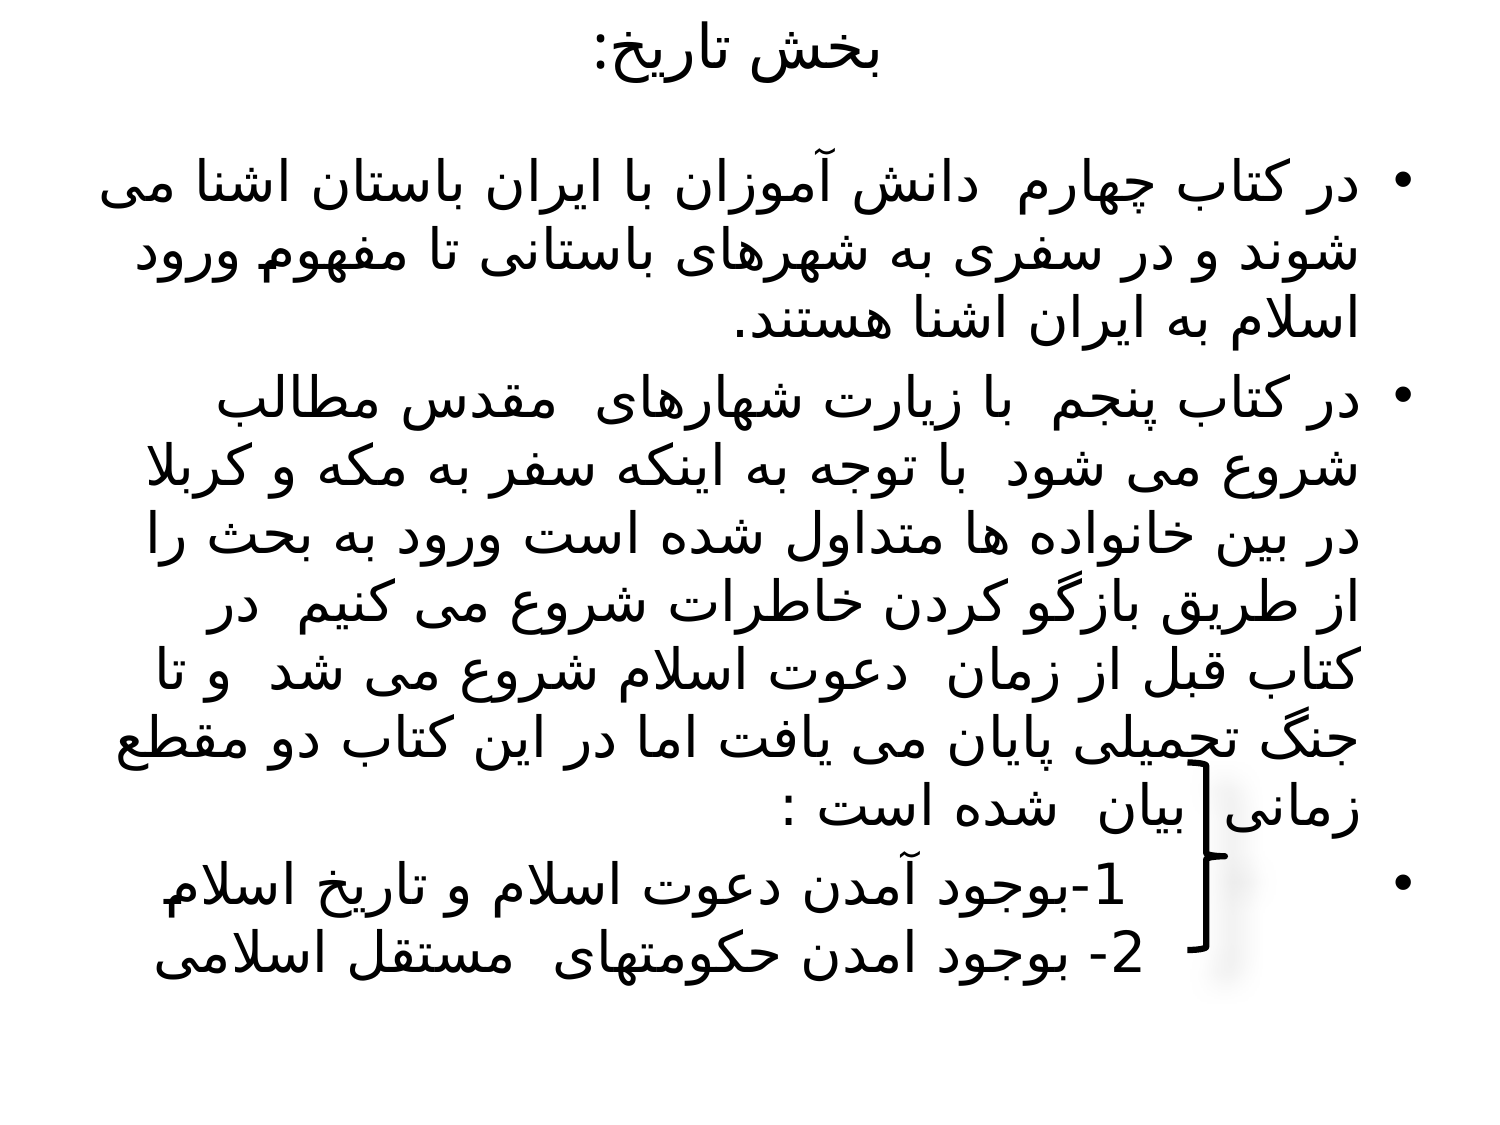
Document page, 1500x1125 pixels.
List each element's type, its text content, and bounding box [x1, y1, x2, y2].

title بخش تاریخ: [150, 0, 1325, 137]
list در کتاب چهارم دانش آموزان با ایران باستان اشنا می شوند و در سفری به شهرهای باستانی تا مفهوم ورود اسلام به ایران اشنا هستند. در کتاب پنجم با زیارت شهارهای مقدس مطالب شروع می شود با توجه به اینکه سفر به مکه و کربلا در بین خانواده ها متداول شده است ورود به بحث را از طریق بازگو کردن خاطرات شروع می کنیم در کتاب قبل از زمان دعوت اسلام شروع می شد و تا جنگ تحمیلی پایان می یافت اما در این کتاب دو مقطع زمانی بیان شده است : 1-بوجود آمدن دعوت اسلام و تاریخ اسلام 2- بوجود امدن حکومتهای مستقل اسلامی [75, 137, 1425, 1005]
